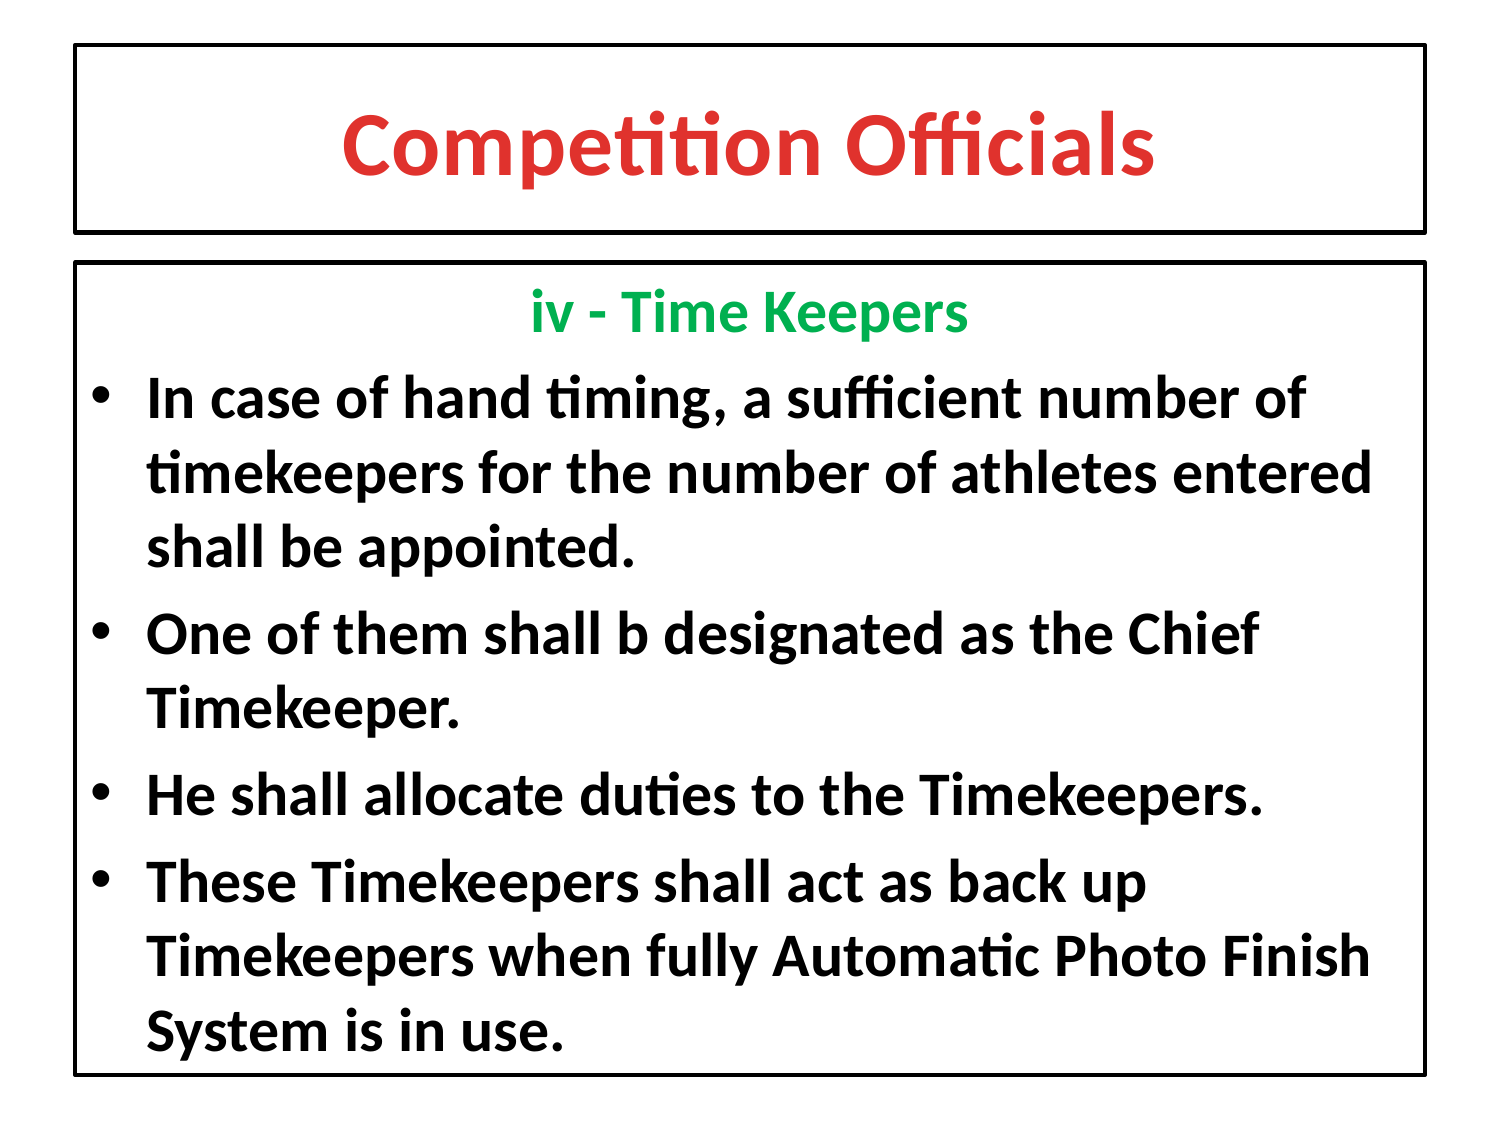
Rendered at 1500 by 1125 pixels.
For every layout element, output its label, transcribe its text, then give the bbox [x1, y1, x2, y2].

title Competition Officials [73, 43, 1427, 235]
list iv - Time Keepers In case of hand timing, a sufficient number of timekeepers for the number of athletes entered shall be appointed. One of them shall b designated as the Chief Timekeeper. He shall allocate duties to the Timekeepers. These Timekeepers shall act as back up Timekeepers when fully Automatic Photo Finish System is in use. [73, 260, 1427, 1077]
